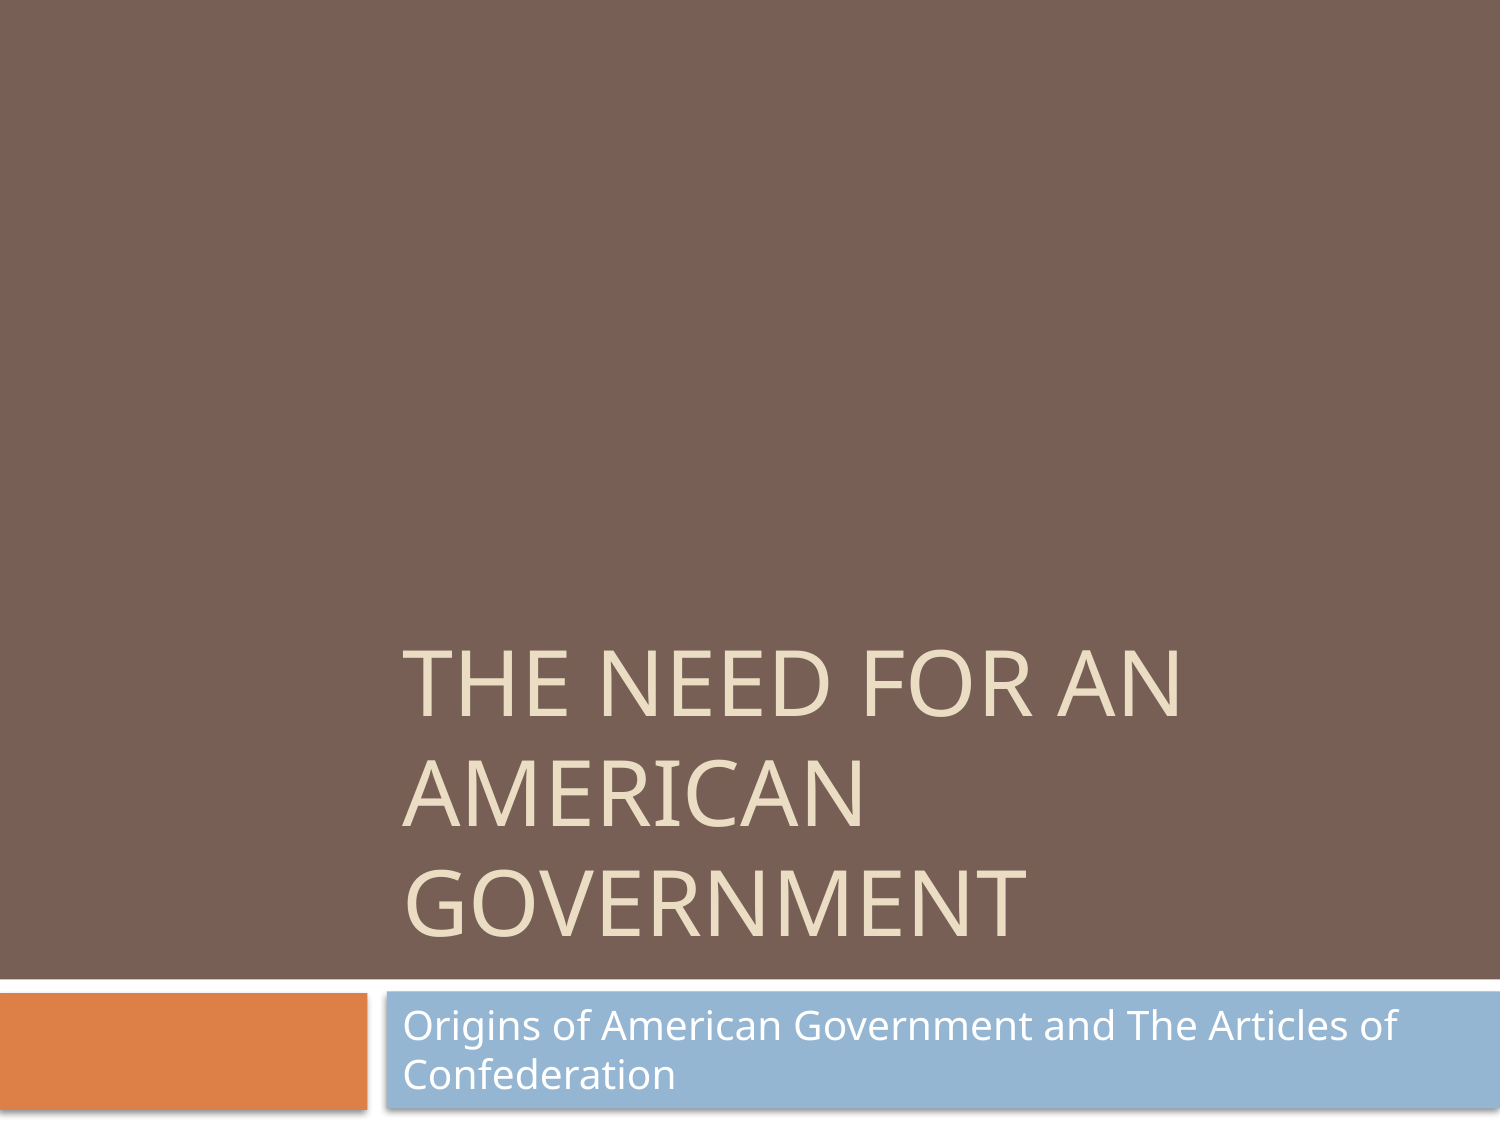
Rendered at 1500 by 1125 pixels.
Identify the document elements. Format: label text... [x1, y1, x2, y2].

subtitle Origins of American Government and The Articles of Confederation [387, 992, 1488, 1105]
title The Need for an American Government [387, 662, 1450, 963]
